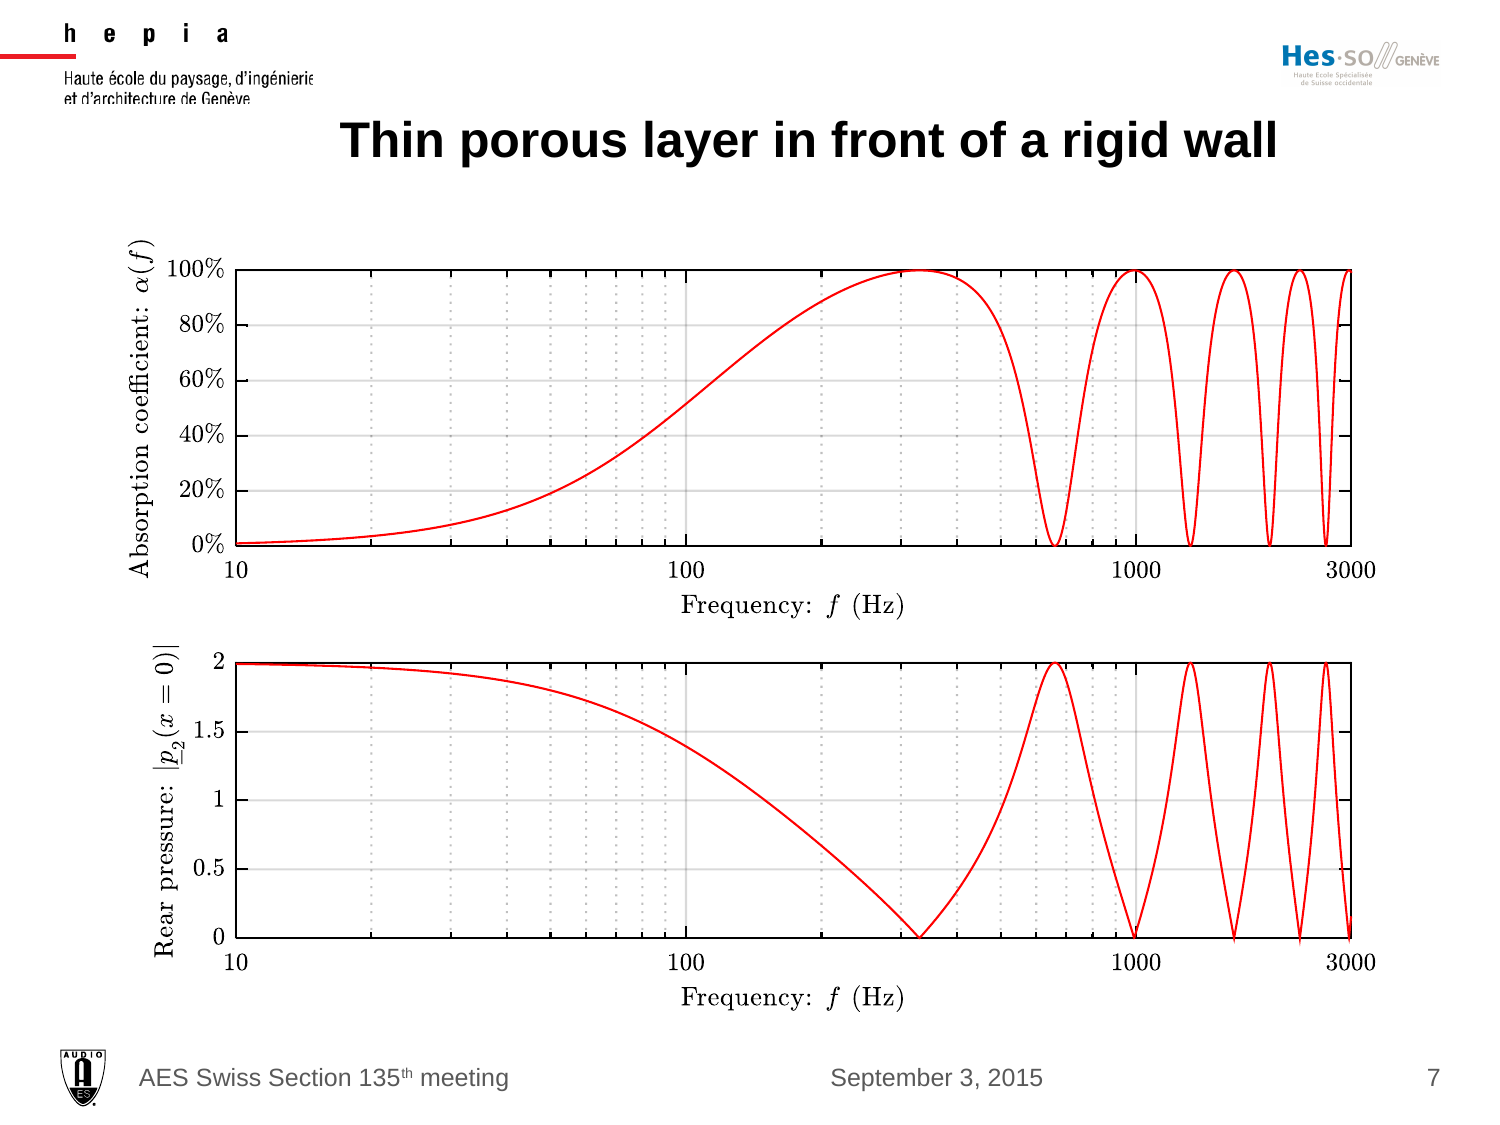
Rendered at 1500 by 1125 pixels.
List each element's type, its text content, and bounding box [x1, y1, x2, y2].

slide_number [549, 1050, 1341, 1103]
slide_number 7 [1352, 1050, 1441, 1103]
list Thin porous layer in front of a rigid wall [324, 99, 1441, 264]
picture [119, 231, 1381, 1019]
footer AES Swiss Section 135th meeting [123, 1050, 538, 1103]
picture [1281, 40, 1441, 87]
